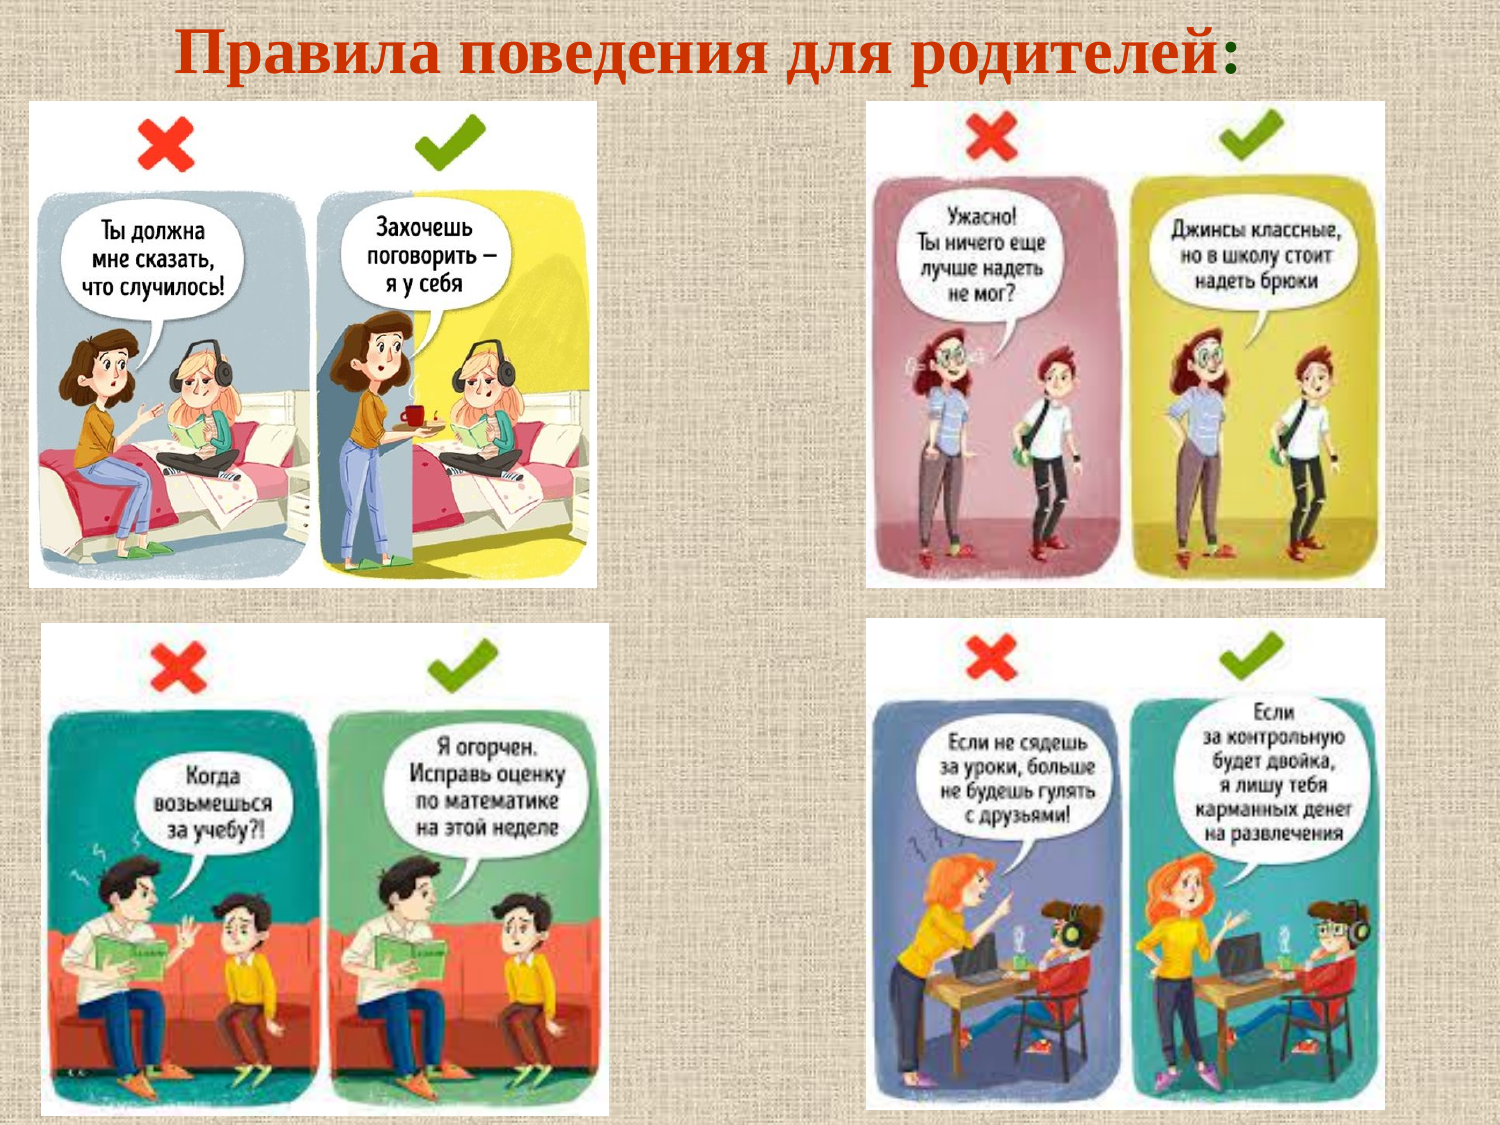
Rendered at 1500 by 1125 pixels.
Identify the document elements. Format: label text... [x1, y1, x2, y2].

text_box Правила поведения для родителей: [159, 0, 1306, 95]
picture [0, 0, 1500, 1125]
